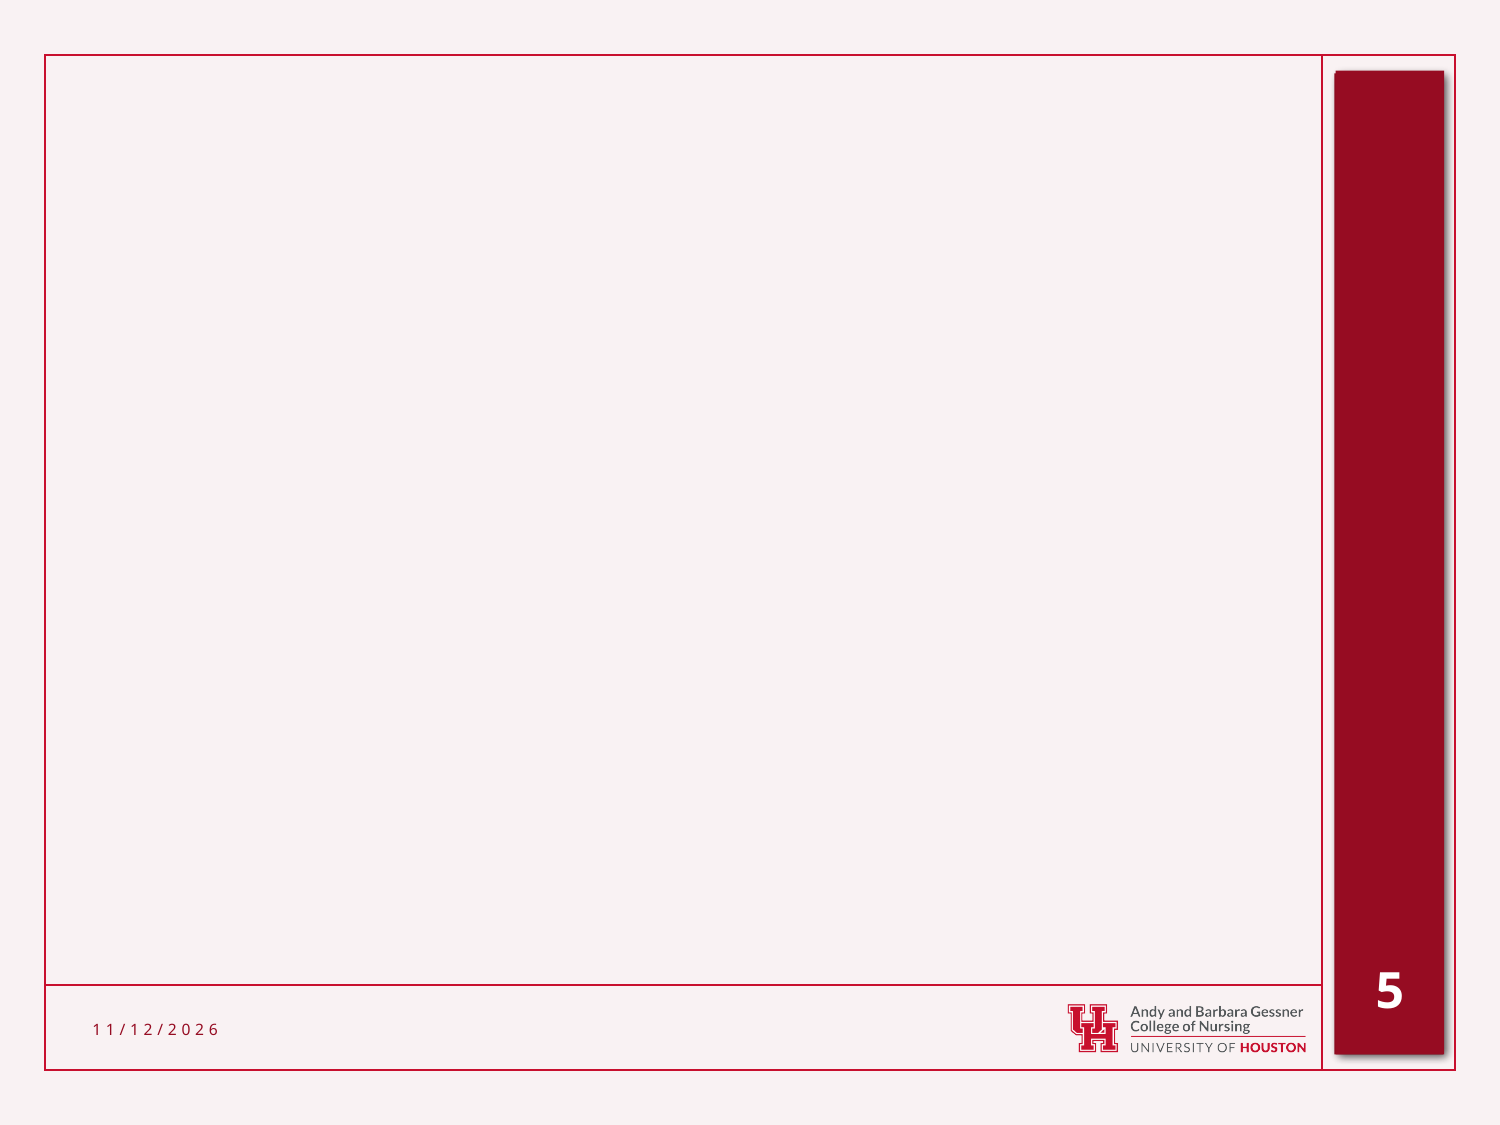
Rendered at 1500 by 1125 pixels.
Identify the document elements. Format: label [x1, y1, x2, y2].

picture [1063, 992, 1331, 1065]
slide_number [77, 1007, 466, 1055]
